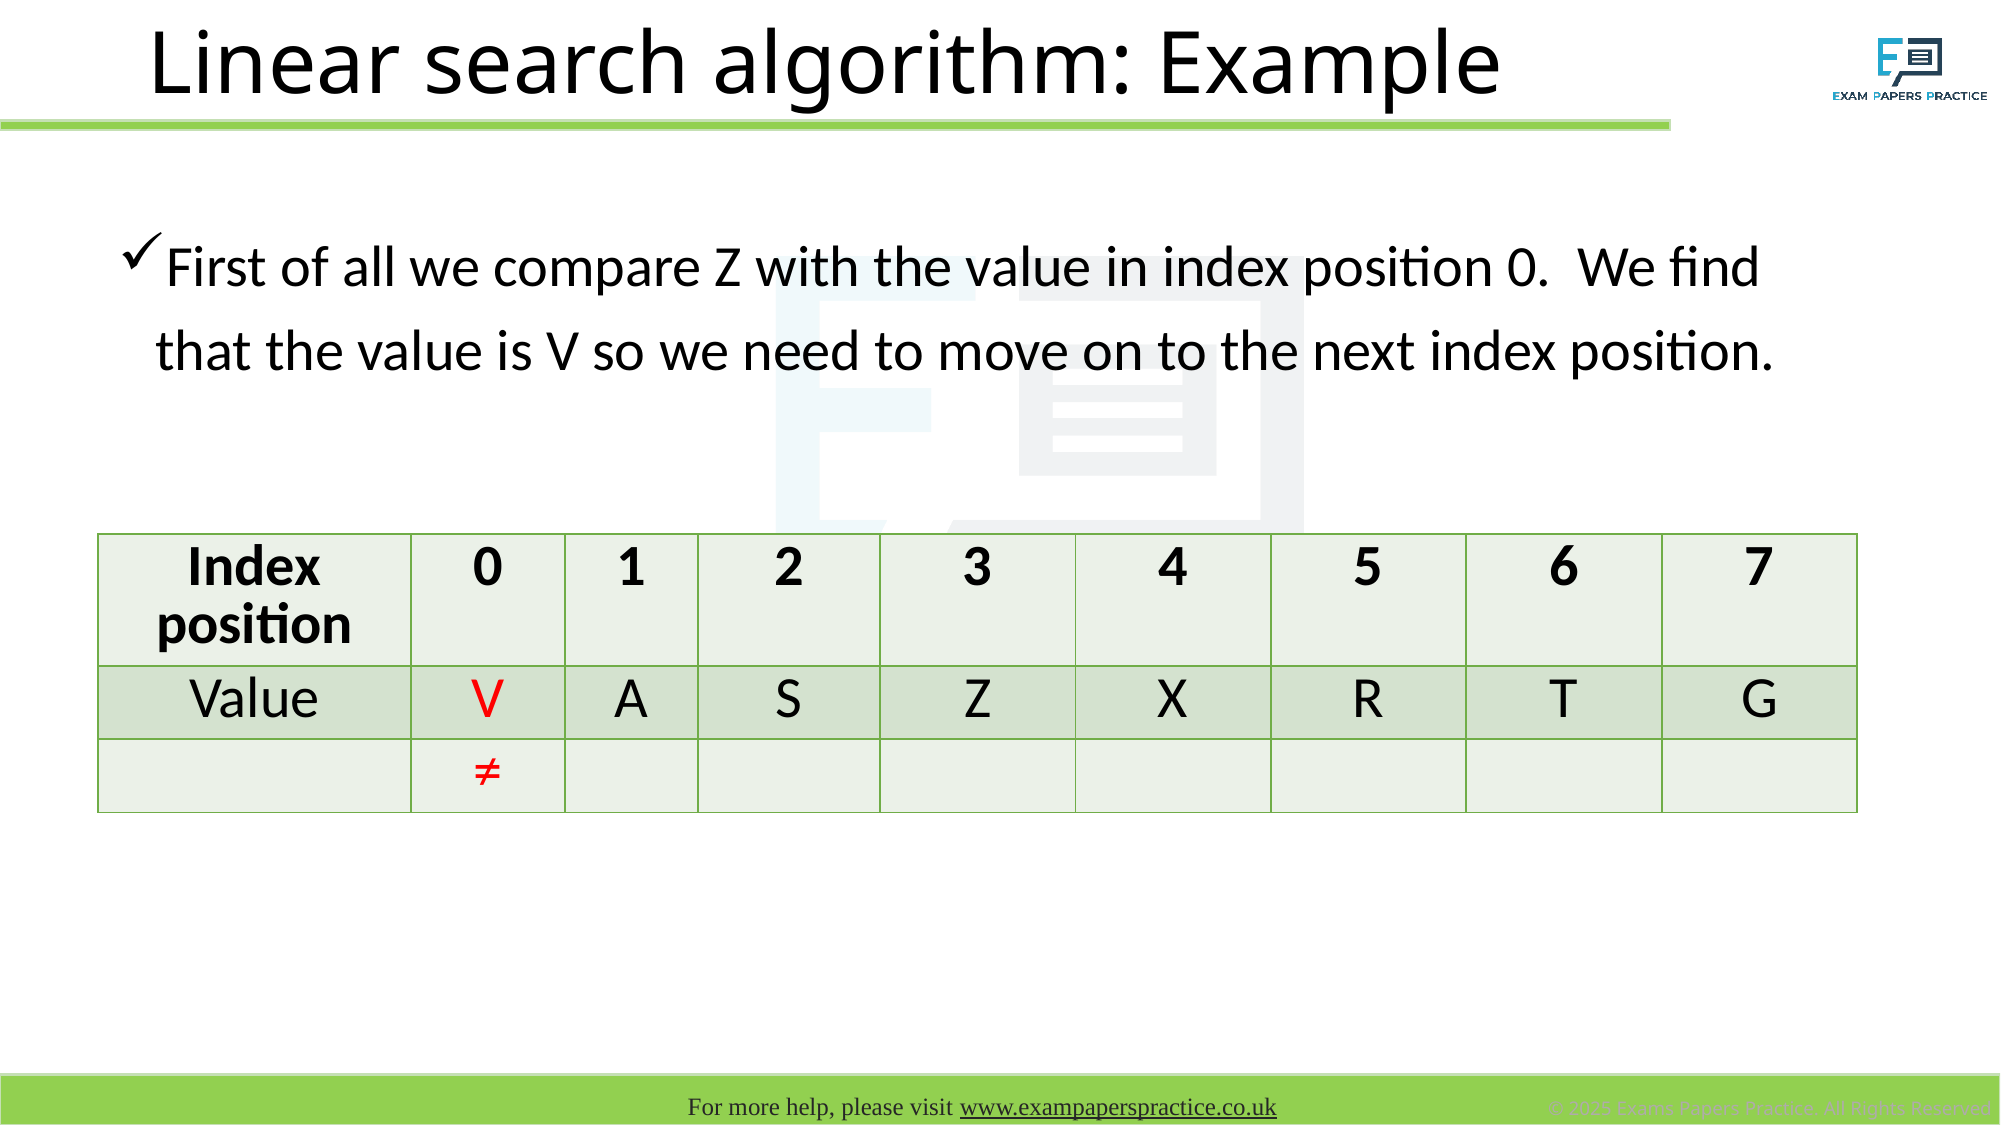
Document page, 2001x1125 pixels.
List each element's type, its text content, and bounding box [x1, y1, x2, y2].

table_cell [566, 740, 697, 812]
table_header 0 [412, 535, 564, 665]
table_cell [1663, 740, 1856, 812]
table_header 3 [881, 535, 1075, 665]
table_cell T [1467, 667, 1661, 738]
table_cell [99, 740, 410, 812]
table_header 6 [1467, 535, 1661, 665]
table_cell [1272, 740, 1465, 812]
table_header 4 [1076, 535, 1270, 665]
table_cell [1076, 740, 1270, 812]
table_header 5 [1272, 535, 1465, 665]
table_cell X [1076, 667, 1270, 738]
table_cell V [412, 667, 564, 738]
list First of all we compare Z with the value in index position 0. We find that the value is V so we need to move on to the next index position. [102, 206, 1828, 533]
table_cell [1467, 740, 1661, 812]
table_cell Z [881, 667, 1075, 738]
table_header Index position [99, 535, 410, 665]
table_cell Value [99, 667, 410, 738]
title Linear search algorithm: Example [132, 11, 1858, 121]
table_cell A [566, 667, 697, 738]
table_cell ≠ [412, 740, 564, 812]
table_cell R [1272, 667, 1465, 738]
table_cell [881, 740, 1075, 812]
table_cell [699, 740, 879, 812]
table_header 1 [566, 535, 697, 665]
table_cell S [699, 667, 879, 738]
table_cell G [1663, 667, 1856, 738]
table_header 7 [1663, 535, 1856, 665]
table_header 2 [699, 535, 879, 665]
